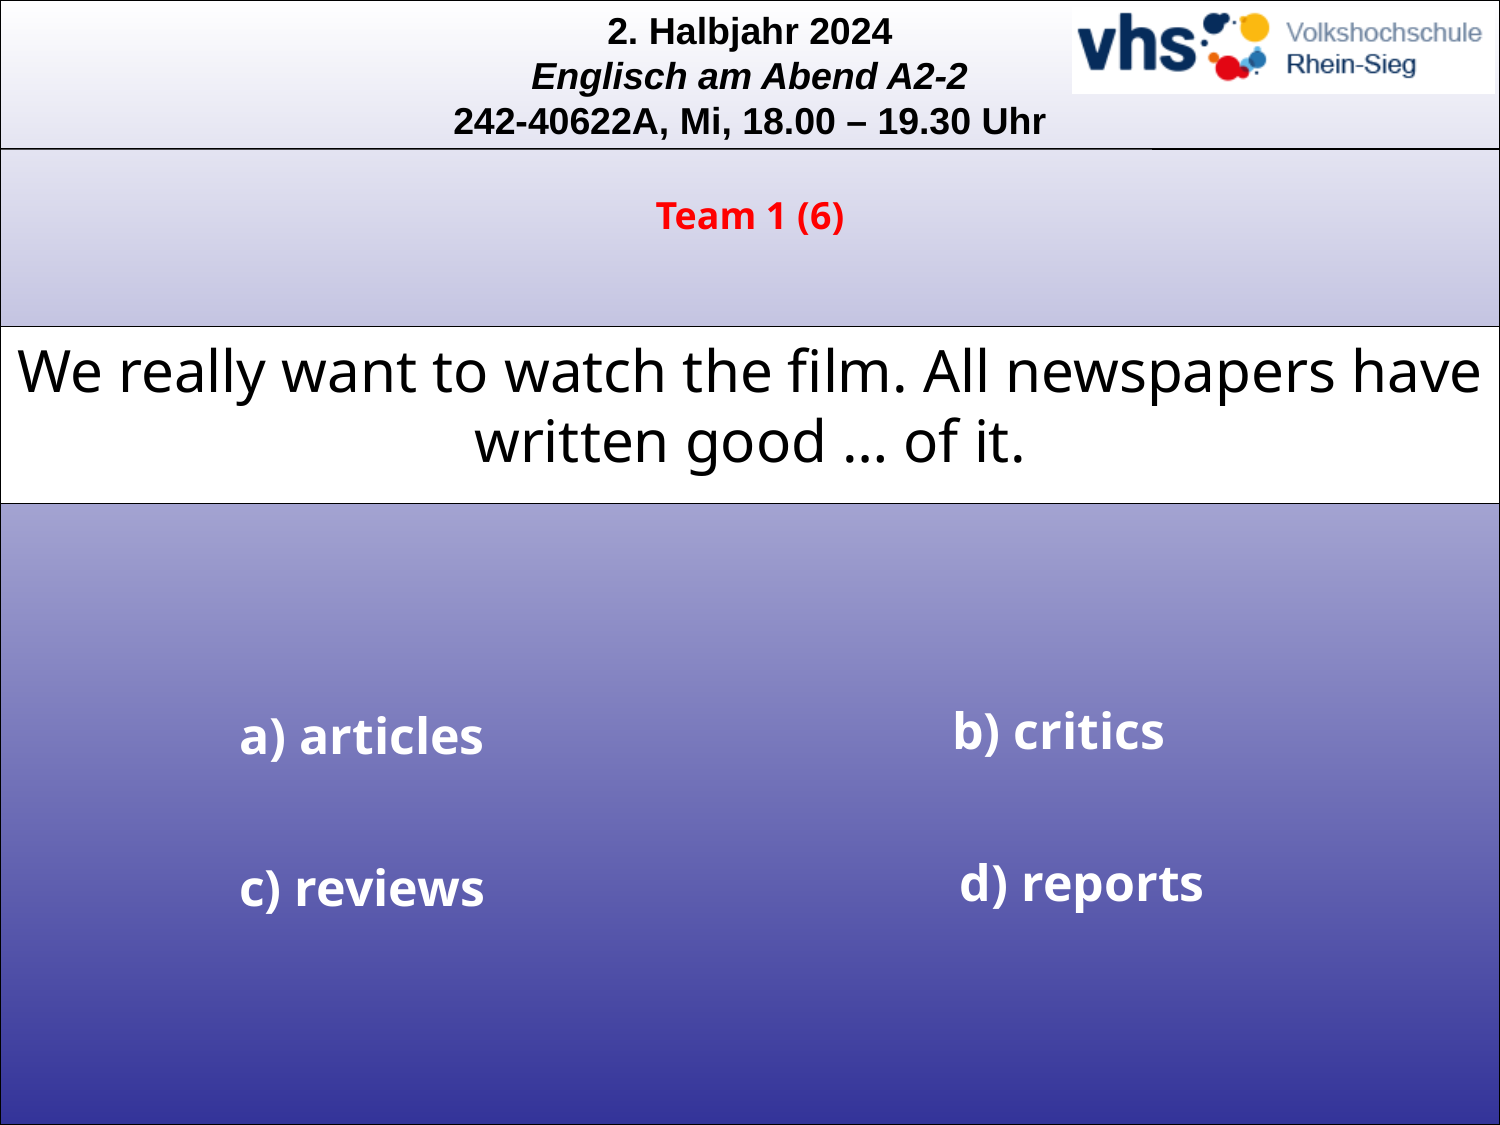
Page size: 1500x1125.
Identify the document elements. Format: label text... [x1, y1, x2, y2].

text_box d) reports [944, 844, 1500, 920]
title We really want to watch the film. All newspapers have written good … of it. [0, 326, 1500, 504]
text_box c) reviews [224, 849, 910, 924]
picture [1072, 7, 1495, 94]
text_box b) critics [937, 692, 1500, 768]
text_box Team 1 (6) [0, 184, 1500, 245]
text_box a) articles [224, 697, 886, 772]
